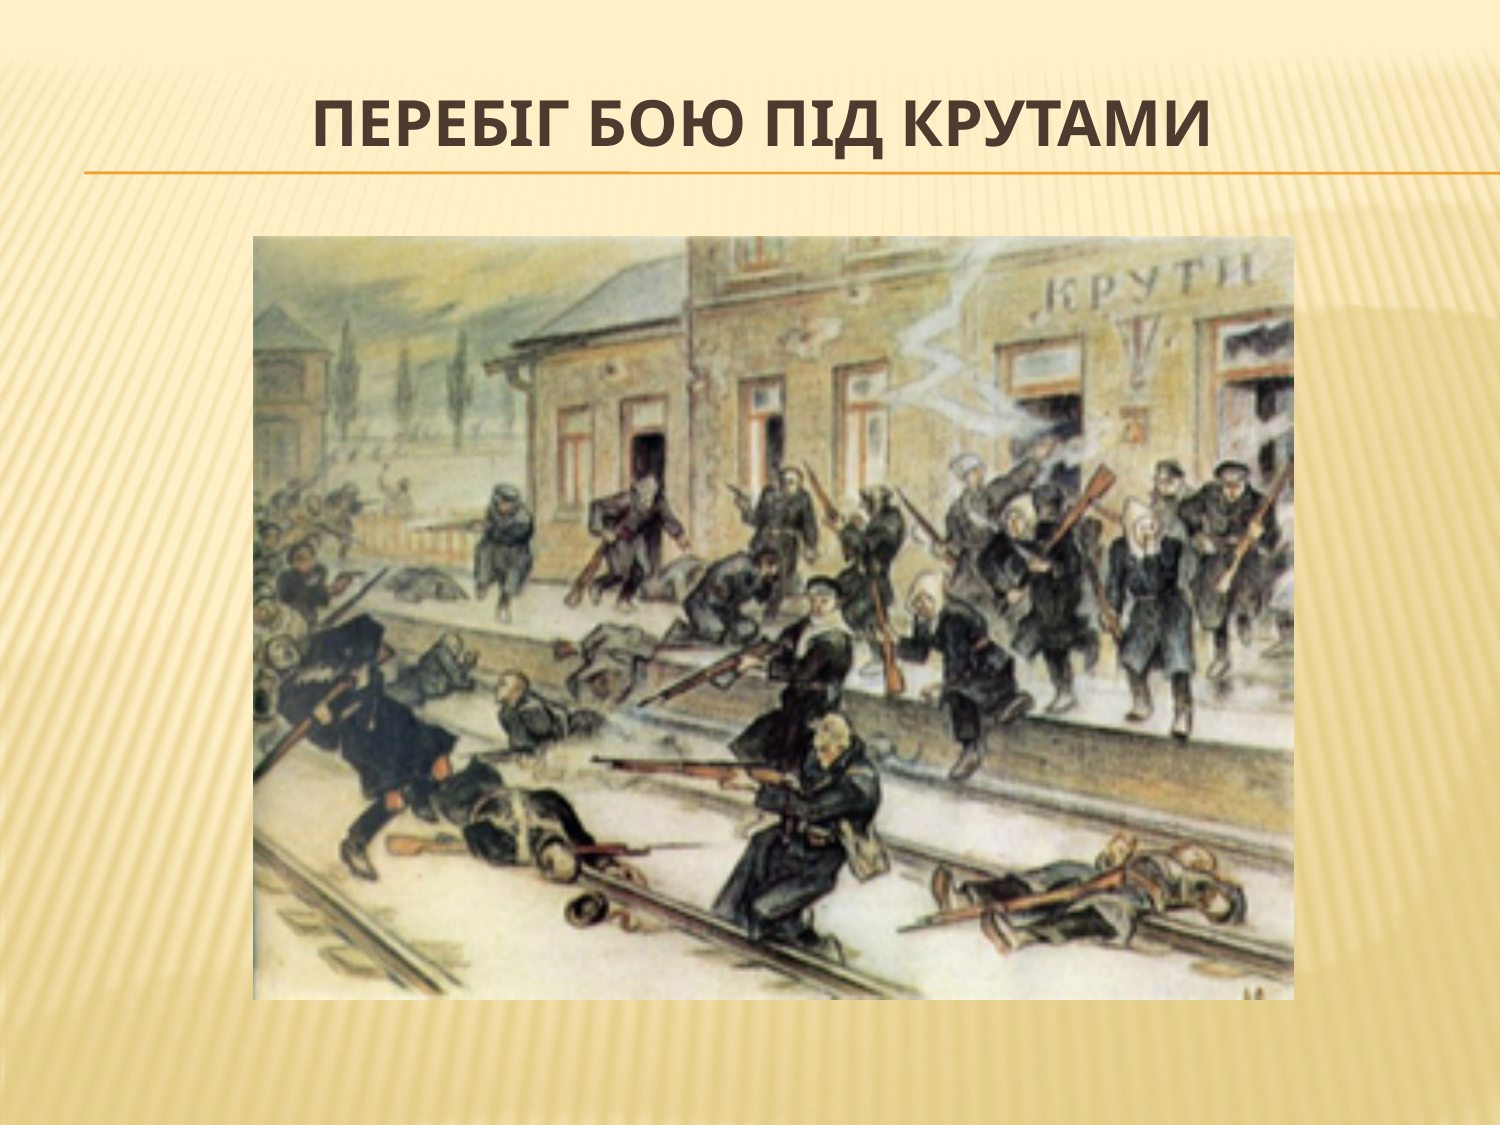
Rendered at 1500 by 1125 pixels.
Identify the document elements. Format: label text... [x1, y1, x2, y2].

title Перебіг бою під Крутами [50, 75, 1475, 213]
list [253, 236, 1294, 1000]
